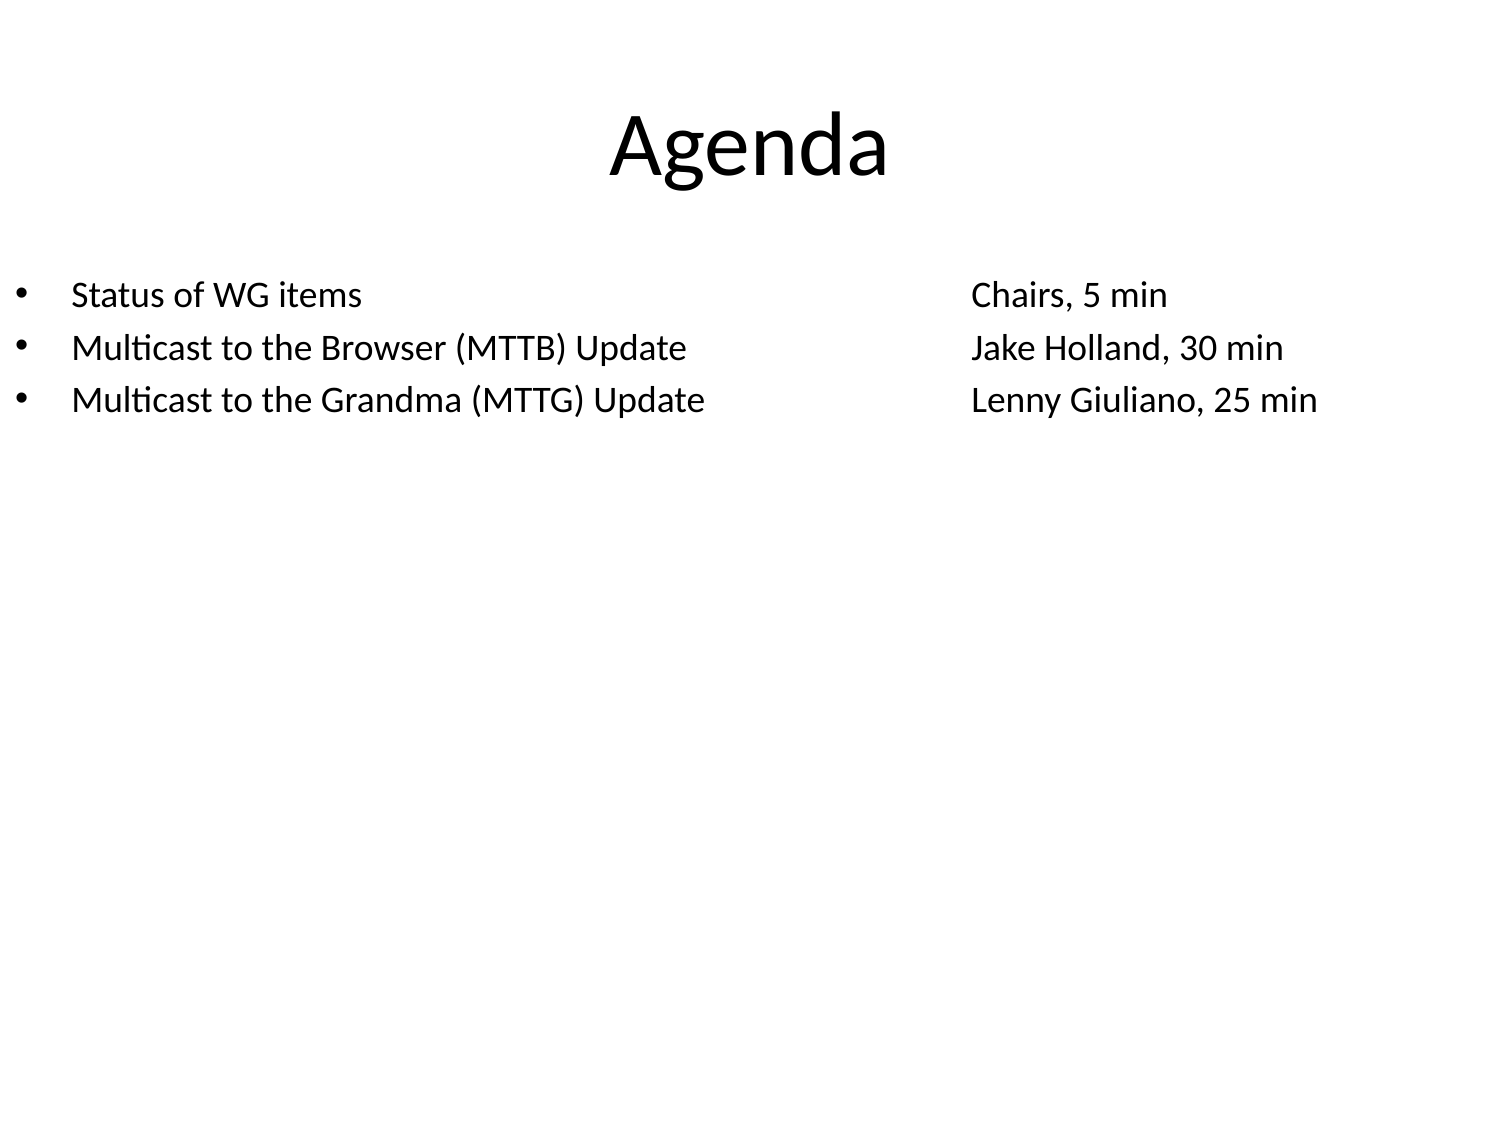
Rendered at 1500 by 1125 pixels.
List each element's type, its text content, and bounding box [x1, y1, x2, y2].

list Status of WG items Chairs, 5 min Multicast to the Browser (MTTB) Update Jake Holland, 30 min Multicast to the Grandma (MTTG) Update Lenny Giuliano, 25 min [0, 262, 1500, 1005]
title Agenda [75, 45, 1425, 233]
